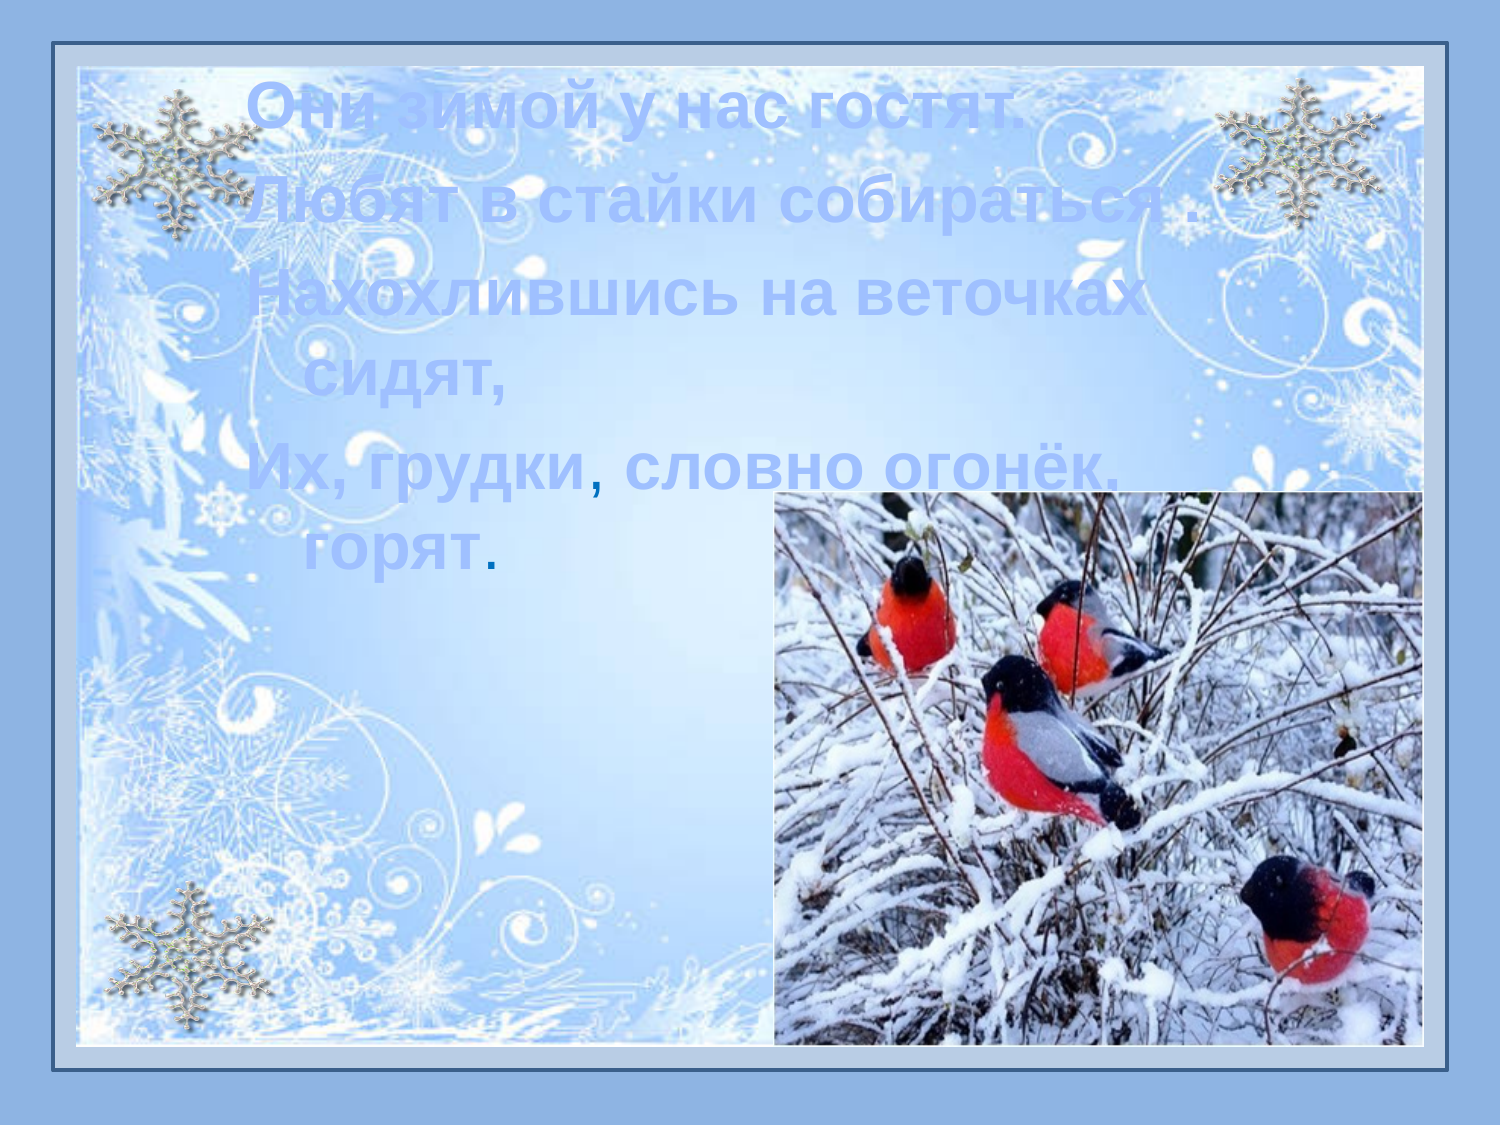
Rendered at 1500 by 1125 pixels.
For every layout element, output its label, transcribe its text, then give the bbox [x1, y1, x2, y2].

picture [76, 66, 1424, 1048]
list Они зимой у нас гостят. Любят в стайки собираться . Нахохлившись на веточках сидят, Их, грудки, словно огонёк, горят. [230, 54, 1223, 634]
